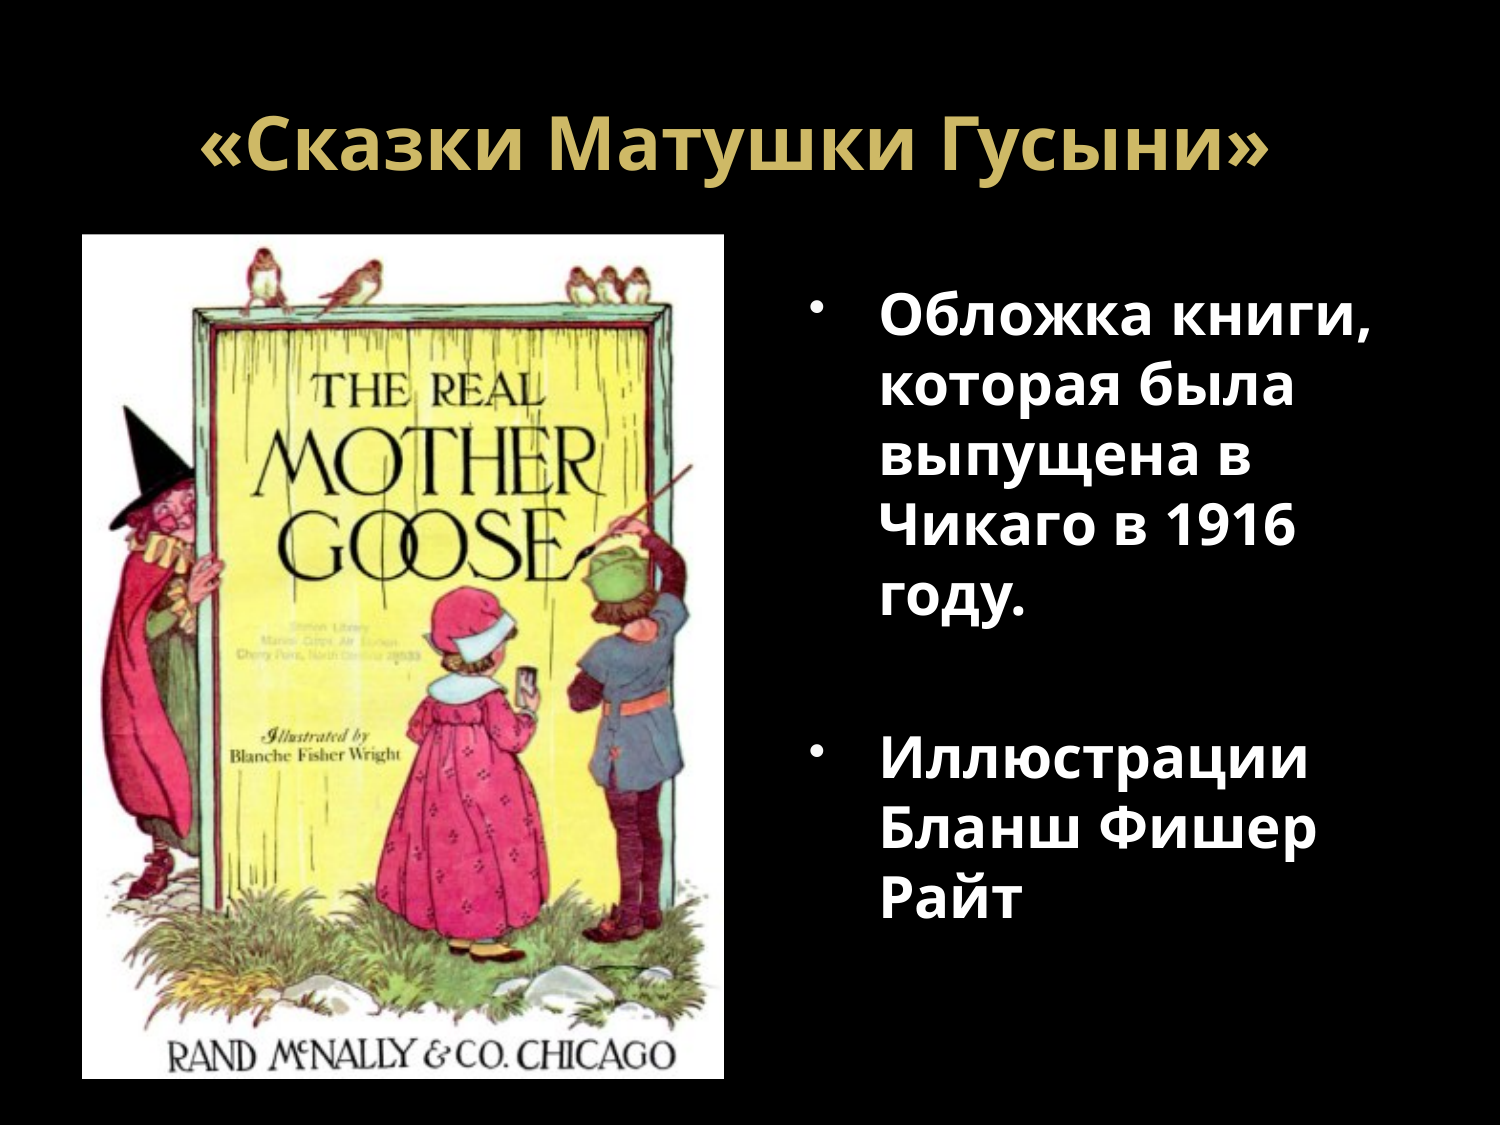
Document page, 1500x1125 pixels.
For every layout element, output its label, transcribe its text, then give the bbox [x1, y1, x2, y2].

picture [81, 226, 725, 1079]
title «Сказки Матушки Гусыни» [70, 46, 1421, 235]
list Обложка книги, которая была выпущена в Чикаго в 1916 году. Иллюстрации Бланш Фишер Райт [773, 269, 1436, 1012]
